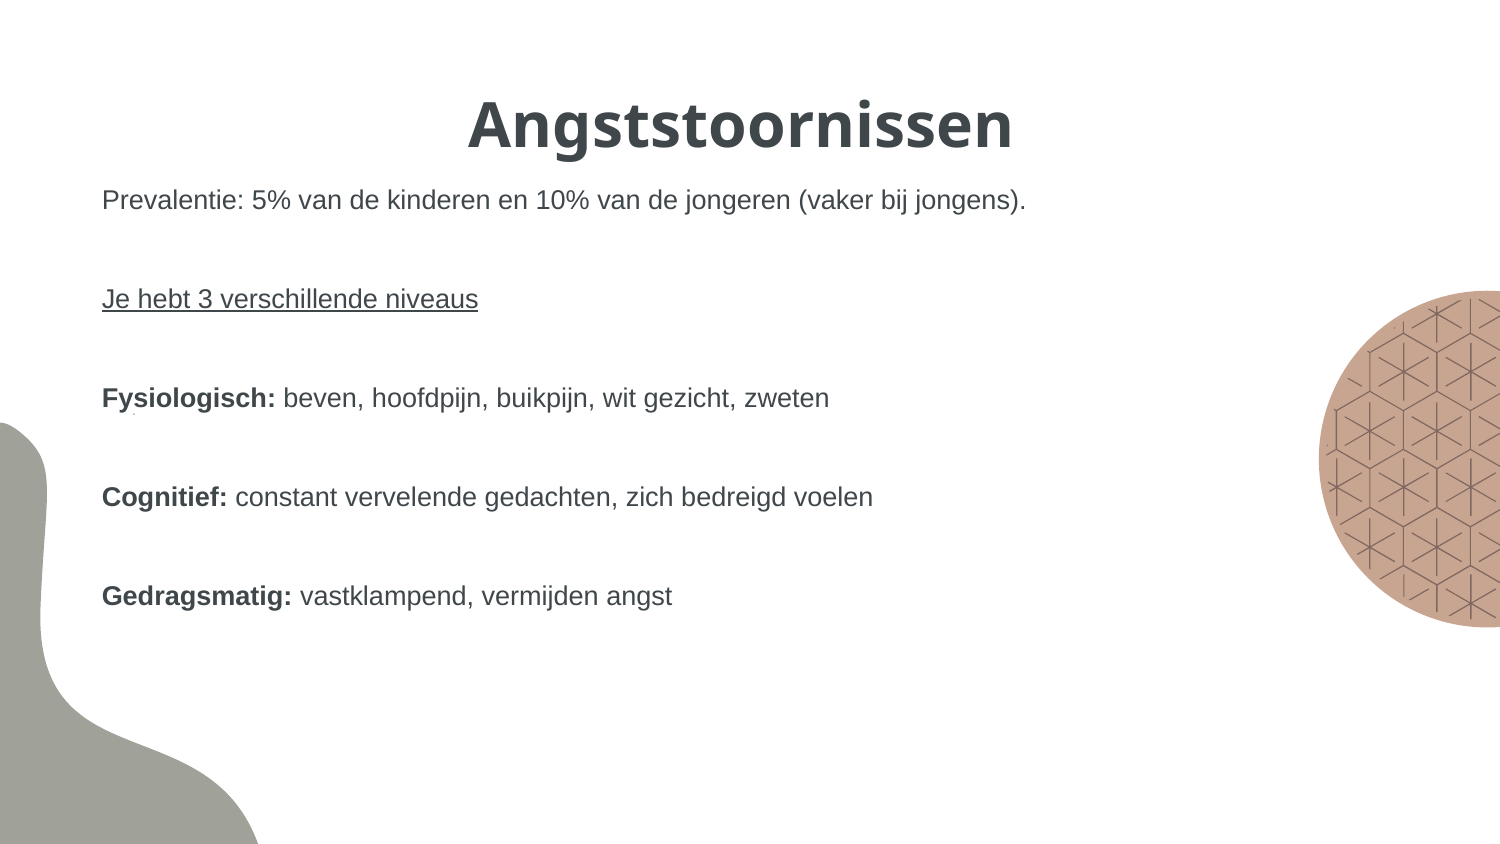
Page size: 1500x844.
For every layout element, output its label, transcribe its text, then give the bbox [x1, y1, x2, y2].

title Angststoornissen [116, 85, 1383, 174]
text_box Prevalentie: 5% van de kinderen en 10% van de jongeren (vaker bij jongens). Je hebt 3 verschillende niveaus Fysiologisch: beven, hoofdpijn, buikpijn, wit gezicht, zweten Cognitief: constant vervelende gedachten, zich bedreigd voelen Gedragsmatig: vastklampend, vermijden angst [86, 174, 1383, 687]
